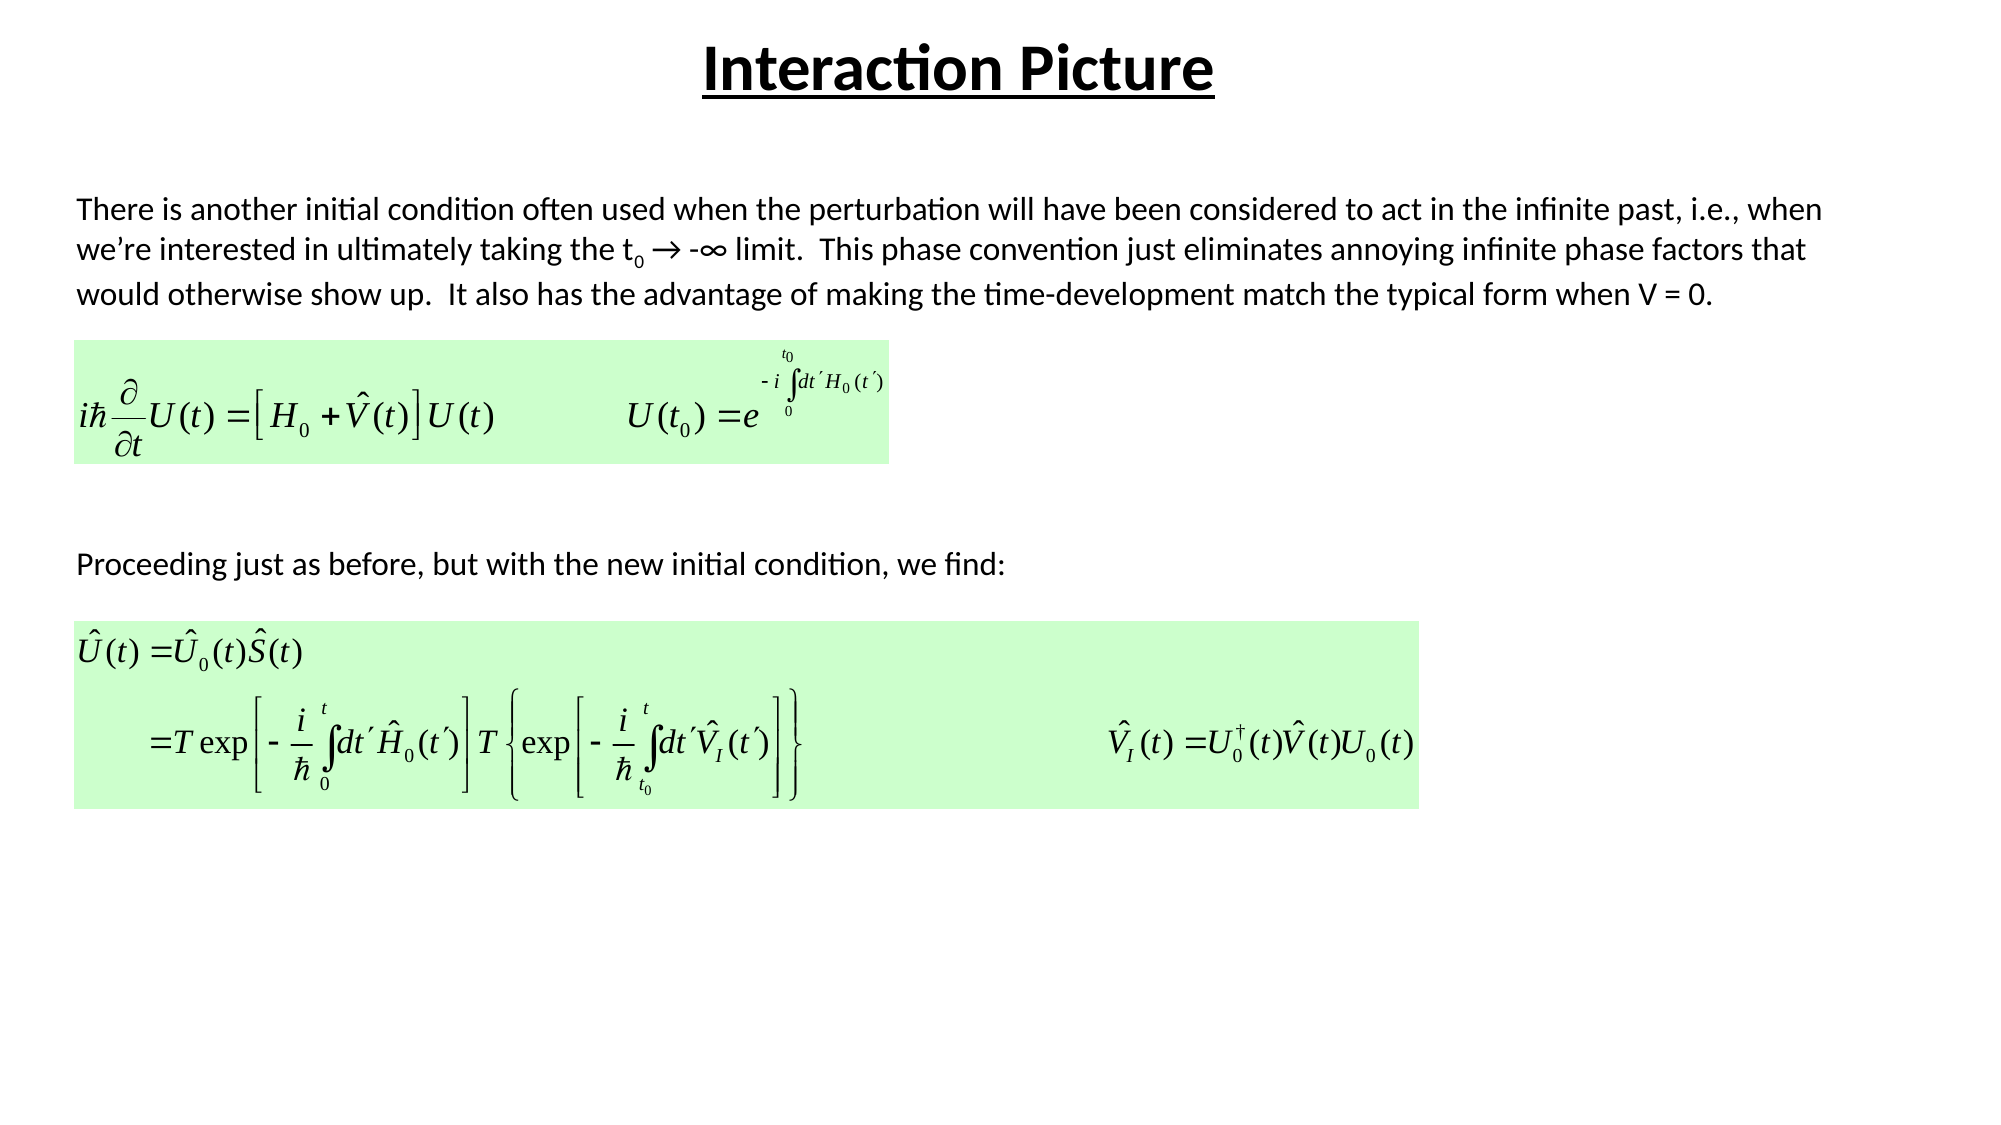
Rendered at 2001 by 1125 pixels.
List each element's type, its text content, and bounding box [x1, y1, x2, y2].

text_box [73, 620, 1419, 810]
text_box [73, 339, 890, 465]
text_box Interaction Picture [687, 16, 1267, 112]
text_box Proceeding just as before, but with the new initial condition, we find: [61, 534, 1100, 590]
text_box There is another initial condition often used when the perturbation will have been considered to act in the infinite past, i.e., when we’re interested in ultimately taking the t0 → -∞ limit. This phase convention just eliminates annoying infinite phase factors that would otherwise show up. It also has the advantage of making the time-development match the typical form when V = 0. [61, 179, 1880, 320]
